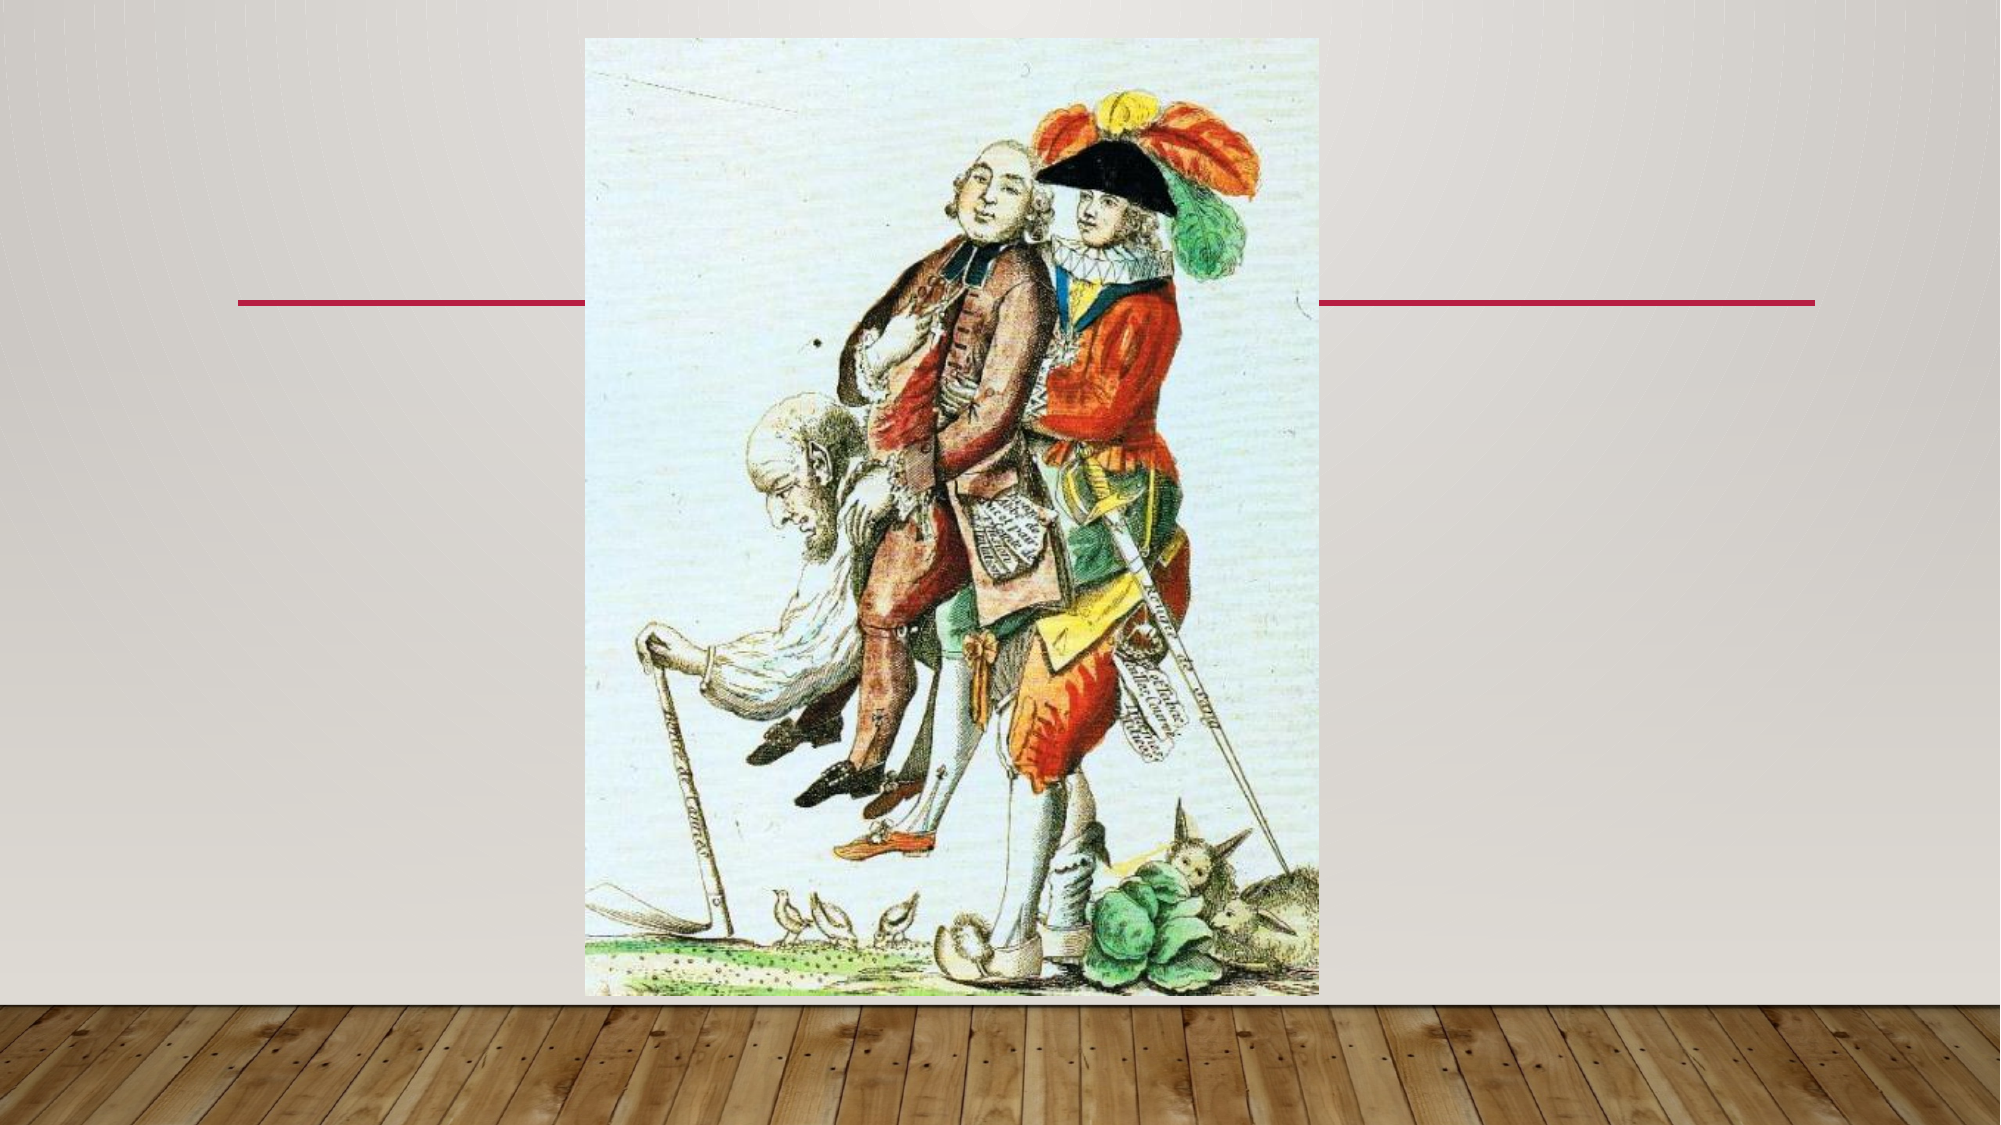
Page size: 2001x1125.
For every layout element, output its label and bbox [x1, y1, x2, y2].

list [585, 37, 1319, 997]
picture [0, 1005, 2000, 1125]
